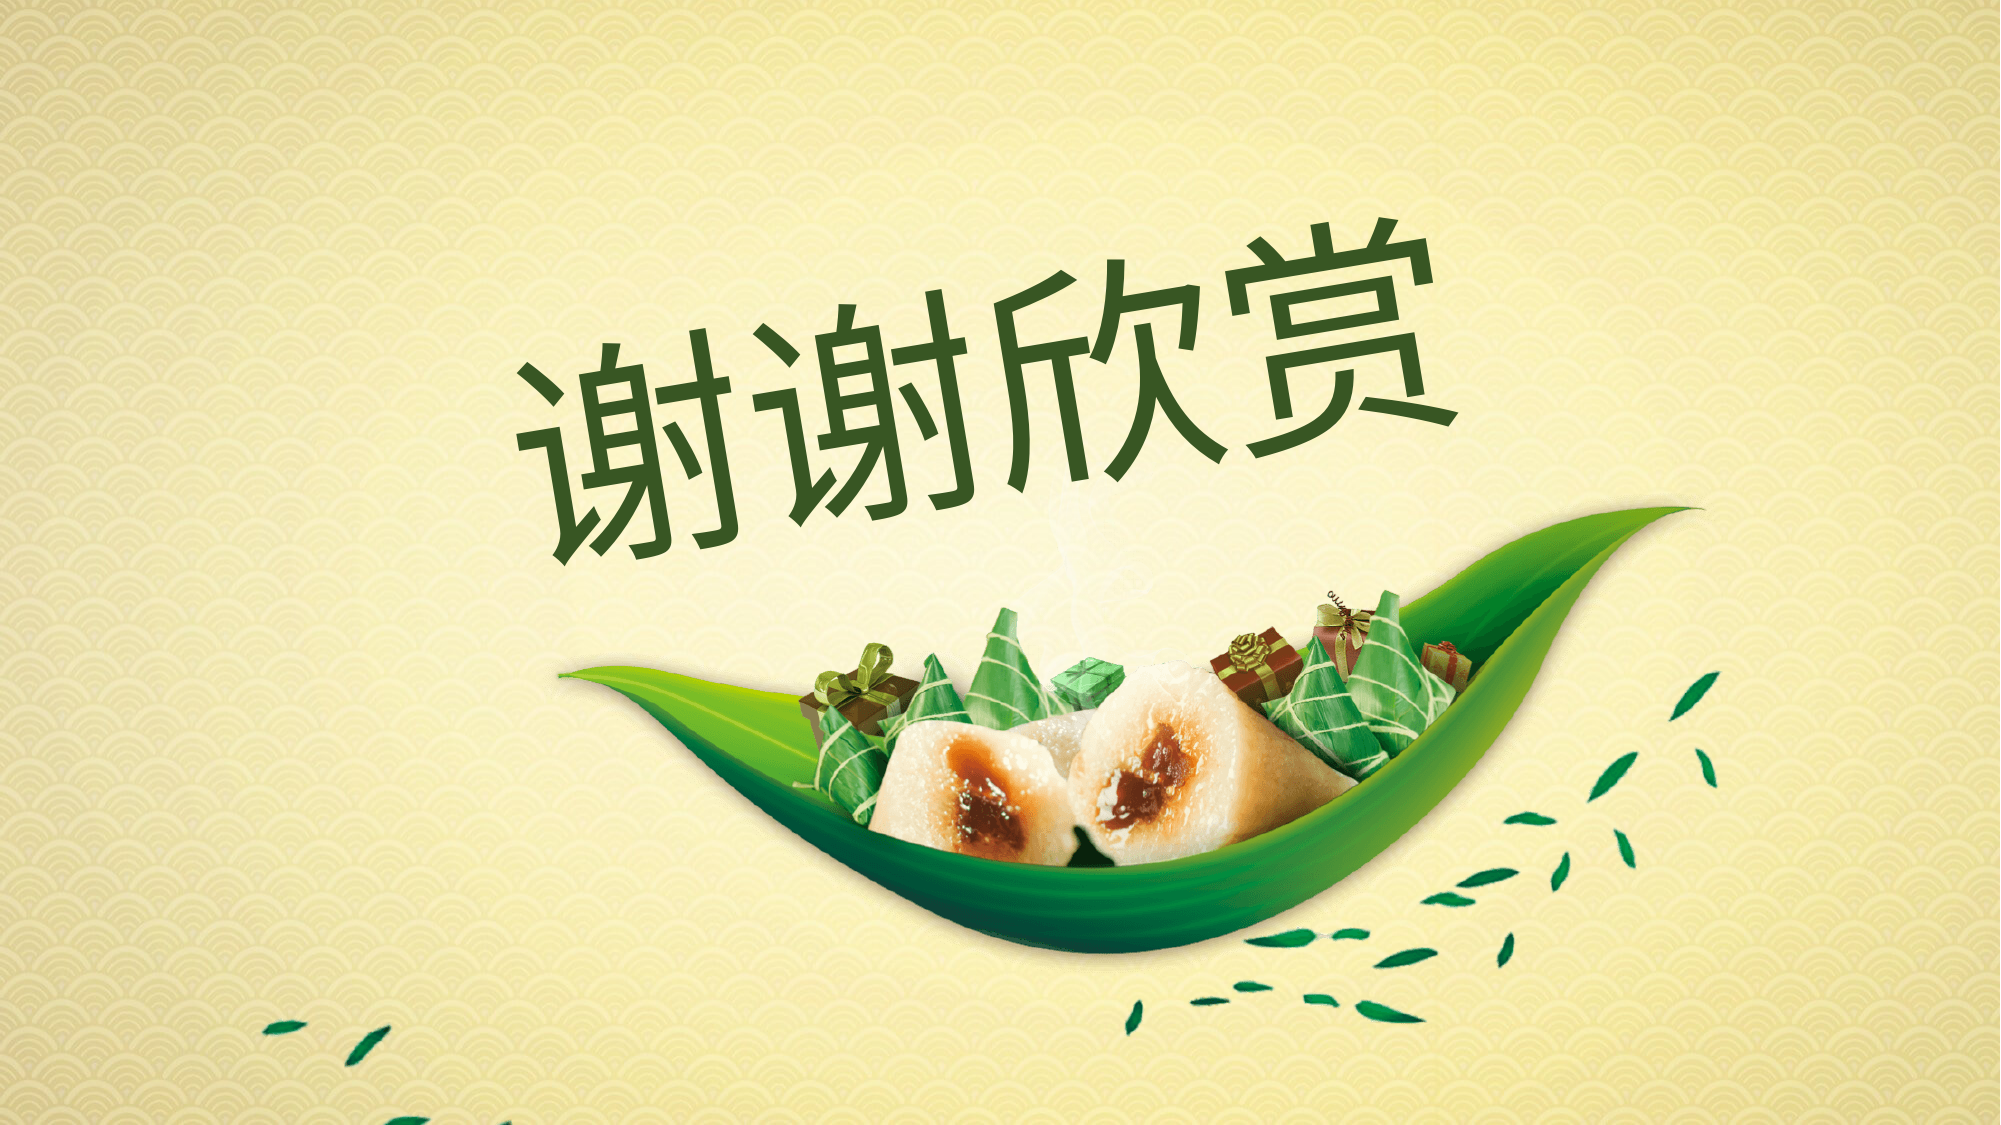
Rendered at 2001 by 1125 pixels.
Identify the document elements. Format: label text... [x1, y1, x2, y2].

picture [0, 0, 2000, 1125]
text_box 谢谢欣赏 [471, 153, 1520, 462]
